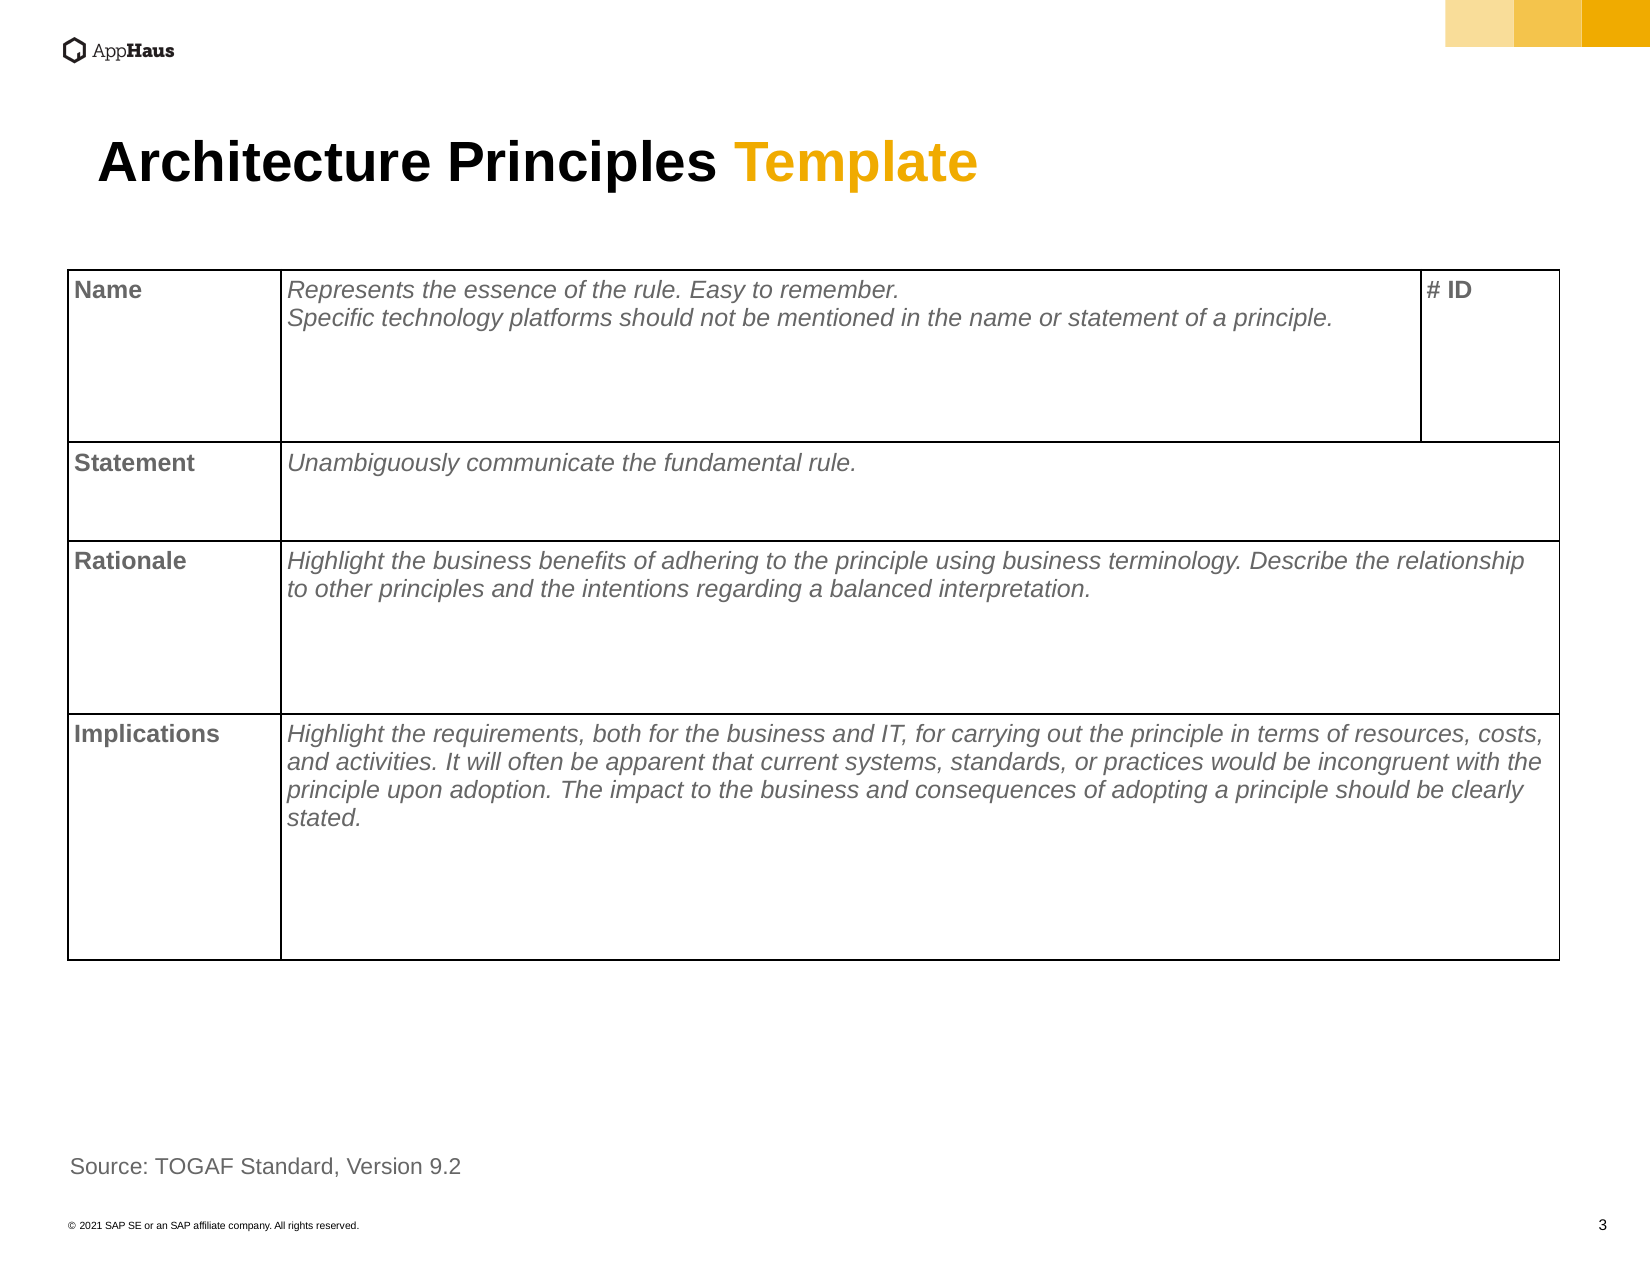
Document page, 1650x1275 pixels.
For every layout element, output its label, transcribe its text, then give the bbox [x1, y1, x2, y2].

table_header Name [69, 271, 280, 441]
table_cell Highlight the business benefits of adhering to the principle using business terminology. Describe the relationship to other principles and the intentions regarding a balanced interpretation. [282, 542, 1559, 713]
table_cell Implications [69, 715, 280, 959]
picture [52, 31, 257, 76]
table_header # ID [1422, 271, 1559, 441]
text_box Architecture Principles Template [82, 117, 1202, 238]
table_cell Highlight the requirements, both for the business and IT, for carrying out the principle in terms of resources, costs, and activities. It will often be apparent that current systems, standards, or practices would be incongruent with the principle upon adoption. The impact to the business and consequences of adopting a principle should be clearly stated. [282, 715, 1559, 959]
table_cell Unambiguously communicate the fundamental rule. [282, 443, 1559, 540]
table_cell Statement [69, 443, 280, 540]
text_box Source: TOGAF Standard, Version 9.2 [69, 1151, 462, 1179]
table_cell Rationale [69, 542, 280, 713]
table_header Represents the essence of the rule. Easy to remember. Specific technology platforms should not be mentioned in the name or statement of a principle. [282, 271, 1420, 441]
